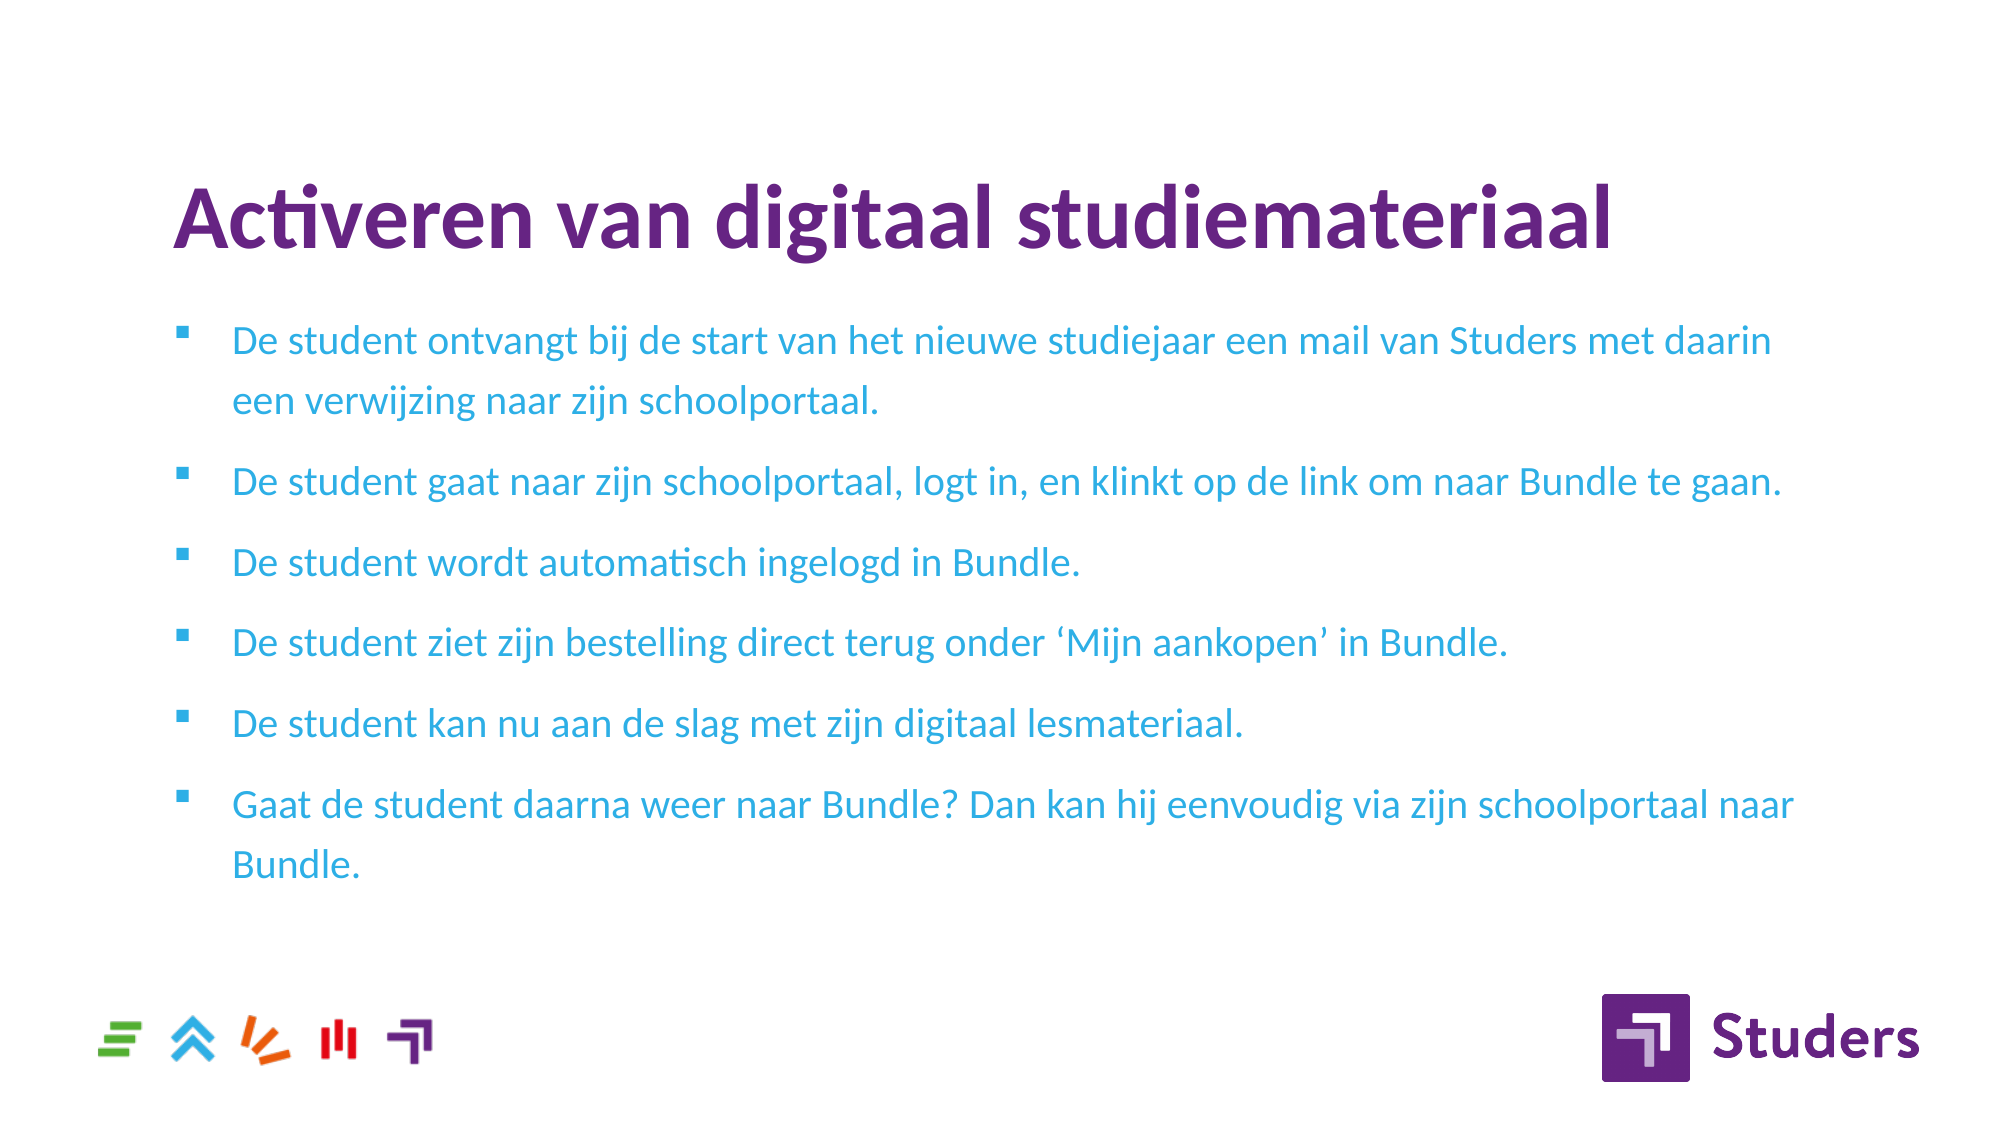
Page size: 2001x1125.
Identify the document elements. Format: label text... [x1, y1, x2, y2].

list De student ontvangt bij de start van het nieuwe studiejaar een mail van Studers met daarin een verwijzing naar zijn schoolportaal. De student gaat naar zijn schoolportaal, logt in, en klinkt op de link om naar Bundle te gaan. De student wordt automatisch ingelogd in Bundle. De student ziet zijn bestelling direct terug onder ‘Mijn aankopen’ in Bundle. De student kan nu aan de slag met zijn digitaal lesmateriaal. Gaat de student daarna weer naar Bundle? Dan kan hij eenvoudig via zijn schoolportaal naar Bundle. [173, 302, 1827, 882]
title Activeren van digitaal studiemateriaal [173, 147, 1827, 290]
picture [91, 994, 448, 1106]
picture [1602, 994, 1940, 1082]
